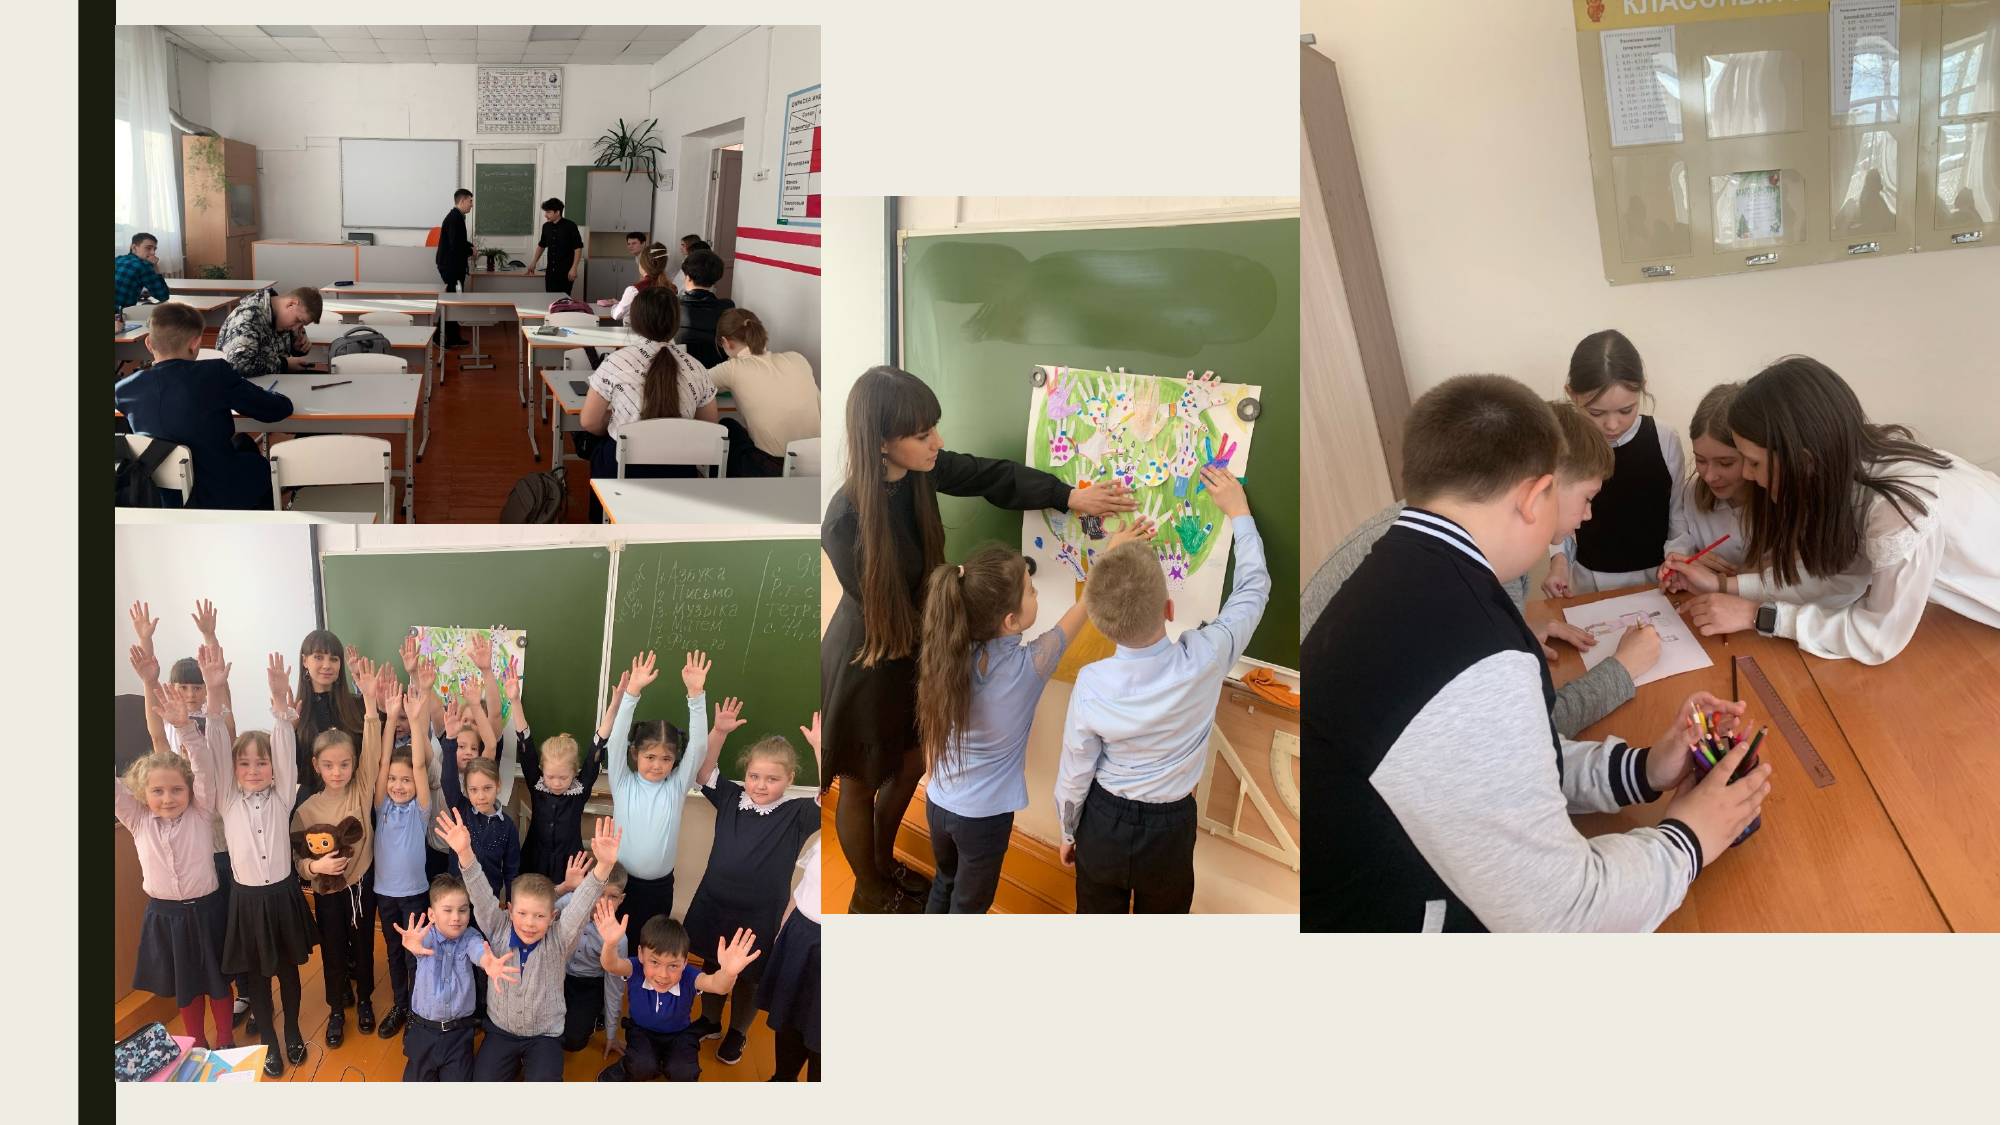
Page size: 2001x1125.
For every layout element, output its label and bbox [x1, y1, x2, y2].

list [114, 26, 821, 524]
picture [114, 0, 2000, 1082]
